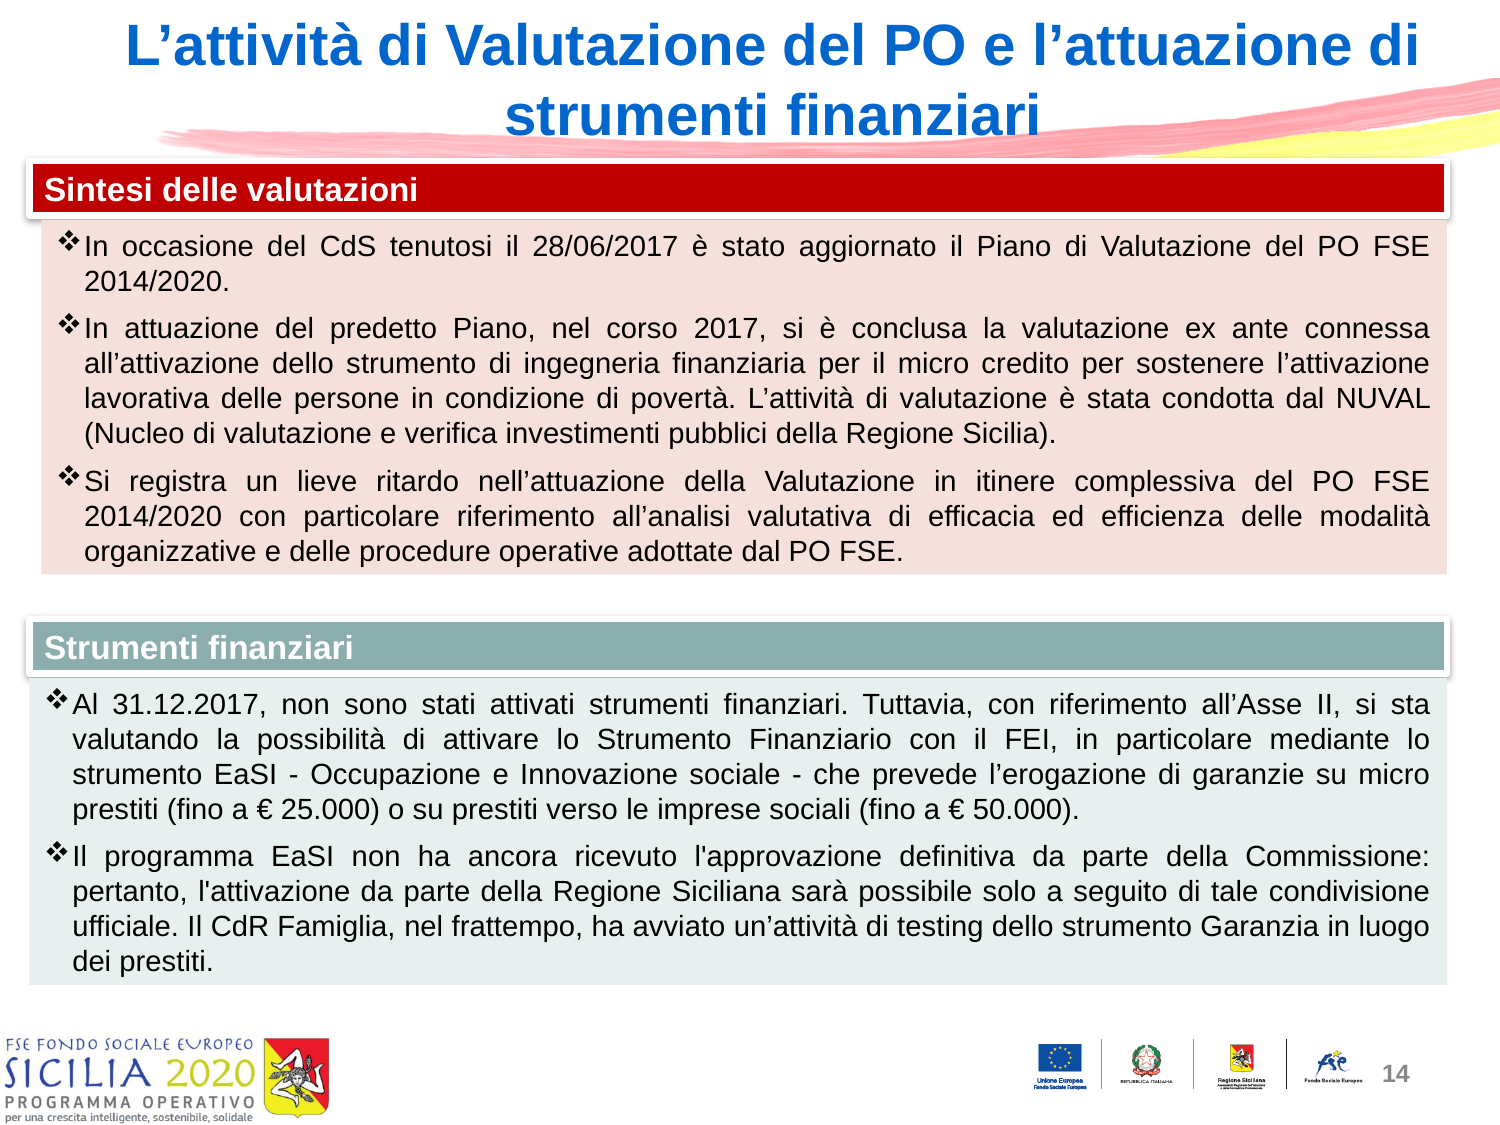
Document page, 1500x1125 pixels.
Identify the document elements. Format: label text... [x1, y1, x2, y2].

picture [1009, 1034, 1377, 1107]
text_box Sintesi delle valutazioni [29, 160, 98, 216]
picture [0, 1031, 341, 1125]
text_box Strumenti finanziari [29, 618, 1447, 674]
slide_number 14 [1382, 1042, 1425, 1103]
picture [100, 77, 1500, 209]
text_box Al 31.12.2017, non sono stati attivati strumenti finanziari. Tuttavia, con riferimento all’Asse II, si sta valutando la possibilità di attivare lo Strumento Finanziario con il FEI, in particolare mediante lo strumento EaSI - Occupazione e Innovazione sociale - che prevede l’erogazione di garanzie su micro prestiti (fino a € 25.000) o su prestiti verso le imprese sociali (fino a € 50.000). Il programma EaSI non ha ancora ricevuto l'approvazione definitiva da parte della Commissione: pertanto, l'attivazione da parte della Regione Siciliana sarà possibile solo a seguito di tale condivisione ufficiale. Il CdR Famiglia, nel frattempo, ha avviato un’attività di testing dello strumento Garanzia in luogo dei prestiti. [29, 678, 1447, 985]
text_box L’attività di Valutazione del PO e l’attuazione di strumenti finanziari [47, 0, 1500, 158]
text_box In occasione del CdS tenutosi il 28/06/2017 è stato aggiornato il Piano di Valutazione del PO FSE 2014/2020. In attuazione del predetto Piano, nel corso 2017, si è conclusa la valutazione ex ante connessa all’attivazione dello strumento di ingegneria finanziaria per il micro credito per sostenere l’attivazione lavorativa delle persone in condizione di povertà. L’attività di valutazione è stata condotta dal NUVAL (Nucleo di valutazione e verifica investimenti pubblici della Regione Sicilia). Si registra un lieve ritardo nell’attuazione della Valutazione in itinere complessiva del PO FSE 2014/2020 con particolare riferimento all’analisi valutativa di efficacia ed efficienza delle modalità organizzative e delle procedure operative adottate dal PO FSE. [41, 219, 1447, 575]
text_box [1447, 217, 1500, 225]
